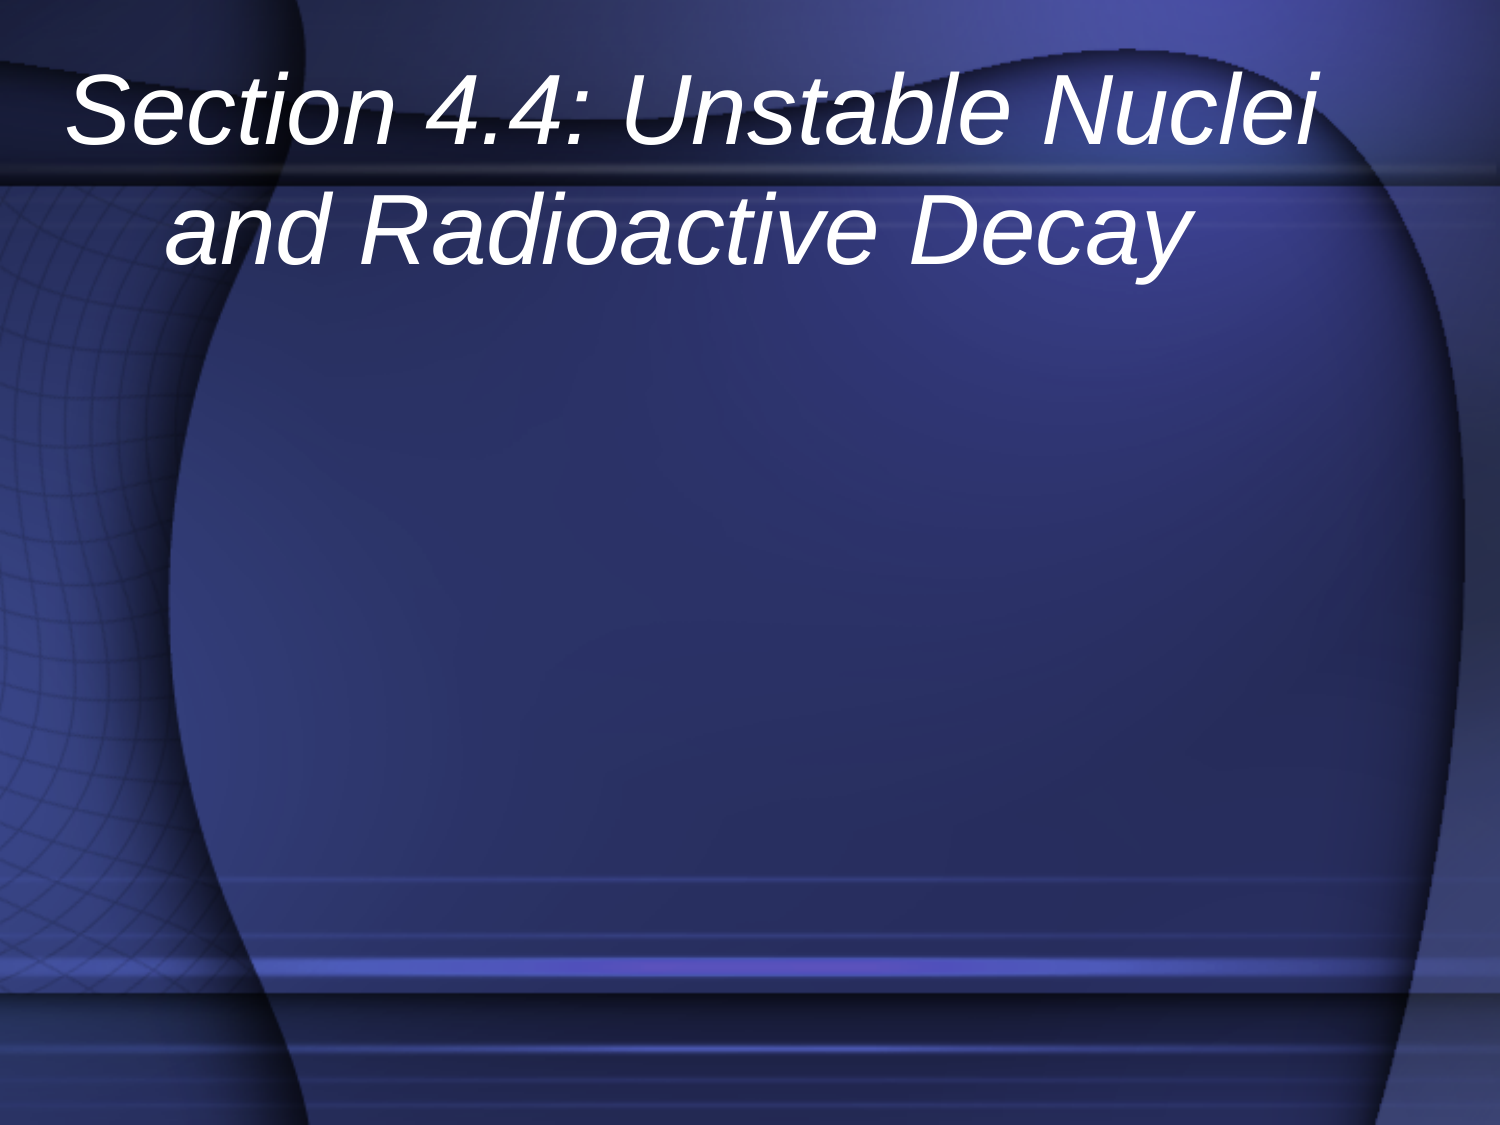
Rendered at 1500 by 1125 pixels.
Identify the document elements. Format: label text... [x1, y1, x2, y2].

text_box Section 4.4: Unstable Nuclei and Radioactive Decay [49, 37, 1413, 293]
picture [0, 0, 1500, 1125]
